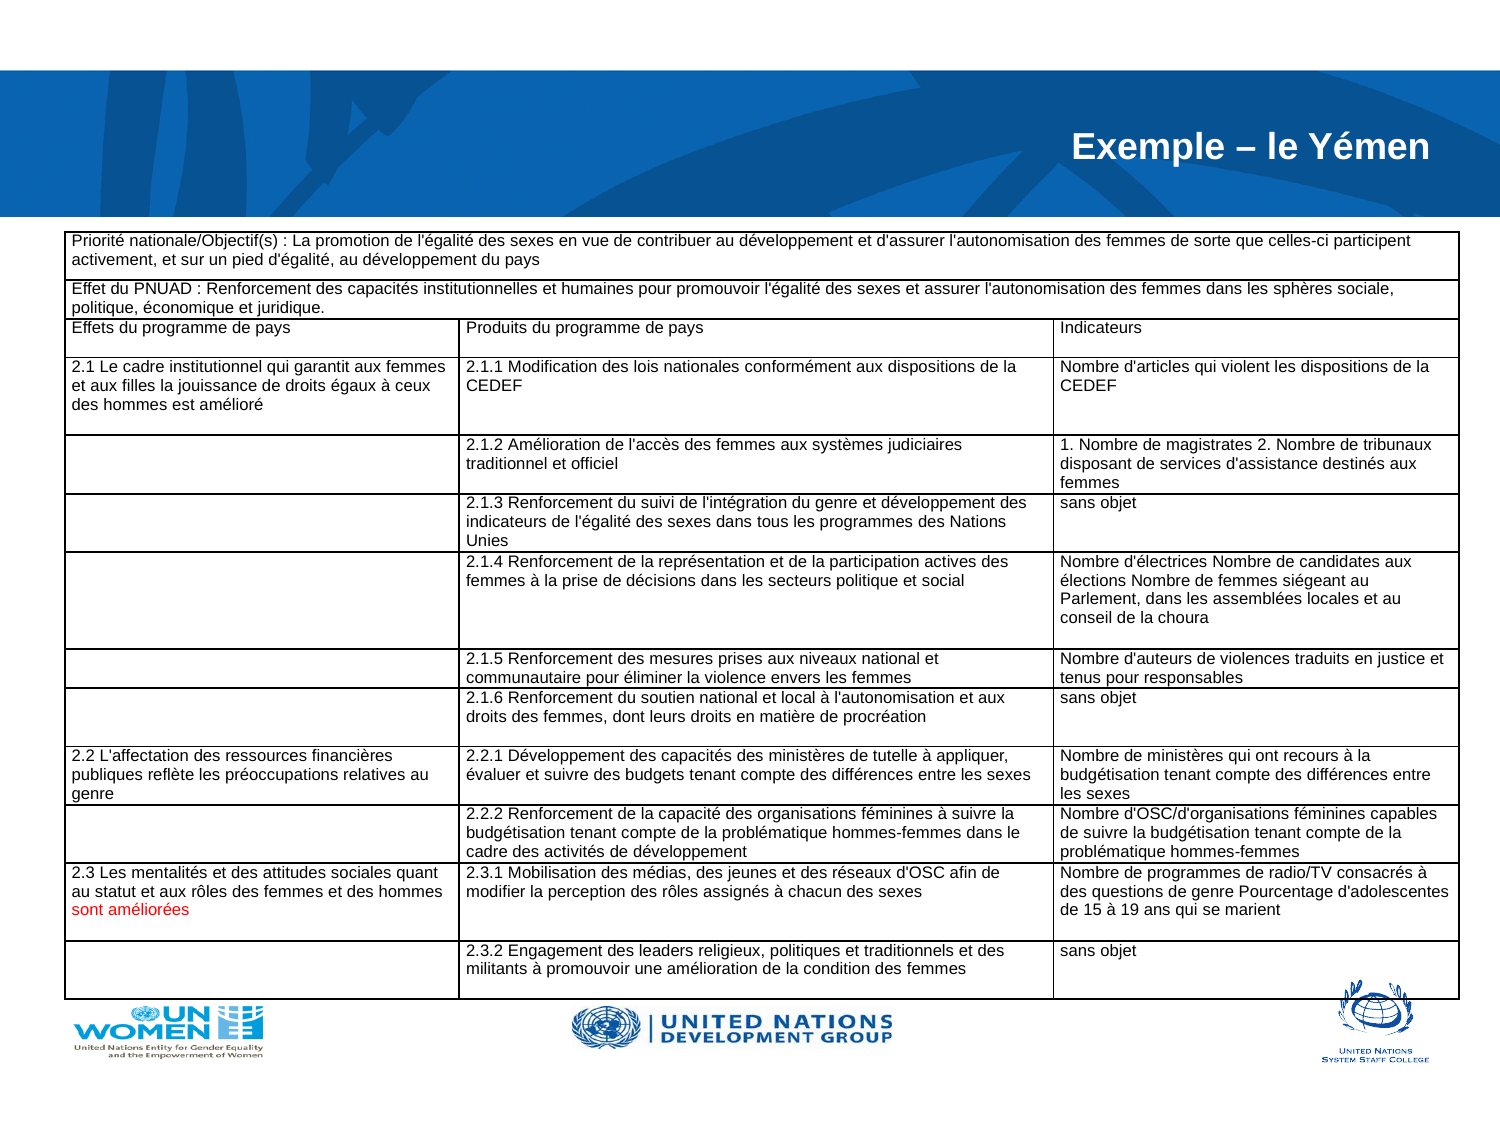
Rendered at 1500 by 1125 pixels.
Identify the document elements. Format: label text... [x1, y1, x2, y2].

table_cell 2.1.4 Renforcement de la représentation et de la participation actives des femmes à la prise de décisions dans les secteurs politique et social [460, 553, 1053, 648]
table_cell [66, 689, 458, 746]
table_cell [66, 806, 458, 862]
picture [170, 1006, 179, 1018]
picture [0, 70, 1500, 217]
table_cell 2.1.1 Modification des lois nationales conformément aux dispositions de la CEDEF [460, 358, 1053, 434]
picture [73, 1006, 263, 1059]
table_cell 2.1.6 Renforcement du soutien national et local à l'autonomisation et aux droits des femmes, dont leurs droits en matière de procréation [460, 689, 1053, 746]
table_cell Effet du PNUAD : Renforcement des capacités institutionnelles et humaines pour promouvoir l'égalité des sexes et assurer l'autonomisation des femmes dans les sphères sociale, politique, économique et juridique. [66, 281, 1458, 318]
table_cell 2.1.3 Renforcement du suivi de l'intégration du genre et développement des indicateurs de l'égalité des sexes dans tous les programmes des Nations Unies [460, 495, 1053, 551]
table_cell 2.1.5 Renforcement des mesures prises aux niveaux national et communautaire pour éliminer la violence envers les femmes [460, 650, 1053, 687]
table_cell Nombre de ministères qui ont recours à la budgétisation tenant compte des différences entre les sexes [1054, 747, 1458, 804]
table_cell 2.3 Les mentalités et des attitudes sociales quant au statut et aux rôles des femmes et des hommes sont améliorées [66, 864, 458, 940]
table_header Priorité nationale/Objectif(s) : La promotion de l'égalité des sexes en vue de contribuer au développement et d'assurer l'autonomisation des femmes de sorte que celles-ci participent activement, et sur un pied d'égalité, au développement du pays [66, 233, 1458, 279]
picture [194, 1006, 204, 1013]
picture [572, 1006, 892, 1049]
picture [1322, 1000, 1429, 1063]
table_cell 2.2 L'affectation des ressources financières publiques reflète les préoccupations relatives au genre [66, 747, 458, 804]
table_cell [66, 495, 458, 551]
table_cell 2.1 Le cadre institutionnel qui garantit aux femmes et aux filles la jouissance de droits égaux à ceux des hommes est amélioré [66, 358, 458, 434]
table_cell [66, 436, 458, 493]
table_cell Nombre d'électrices Nombre de candidates aux élections Nombre de femmes siégeant au Parlement, dans les assemblées locales et au conseil de la choura [1054, 553, 1458, 648]
table_cell sans objet [1054, 495, 1458, 551]
table_cell [66, 650, 458, 687]
table_cell Produits du programme de pays [460, 320, 1053, 357]
table_cell Nombre de programmes de radio/TV consacrés à des questions de genre Pourcentage d'adolescentes de 15 à 19 ans qui se marient [1054, 864, 1458, 940]
table_cell Nombre d'OSC/d'organisations féminines capables de suivre la budgétisation tenant compte de la problématique hommes-femmes [1054, 806, 1458, 862]
table_cell Effets du programme de pays [66, 320, 458, 357]
table_cell Nombre d'articles qui violent les dispositions de la CEDEF [1054, 358, 1458, 434]
table_cell 1. Nombre de magistrates 2. Nombre de tribunaux disposant de services d'assistance destinés aux femmes [1054, 436, 1458, 493]
table_cell Indicateurs [1054, 320, 1458, 357]
table_cell [66, 942, 458, 998]
table_cell 2.1.2 Amélioration de l'accès des femmes aux systèmes judiciaires traditionnel et officiel [460, 436, 1053, 493]
table_cell Nombre d'auteurs de violences traduits en justice et tenus pour responsables [1054, 650, 1458, 687]
table_cell sans objet [1054, 689, 1458, 746]
table_cell 2.2.2 Renforcement de la capacité des organisations féminines à suivre la budgétisation tenant compte de la problématique hommes-femmes dans le cadre des activités de développement [460, 806, 1053, 862]
table_cell [66, 553, 458, 648]
table_cell 2.3.2 Engagement des leaders religieux, politiques et traditionnels et des militants à promouvoir une amélioration de la condition des femmes [460, 942, 1053, 998]
table_cell 2.3.1 Mobilisation des médias, des jeunes et des réseaux d'OSC afin de modifier la perception des rôles assignés à chacun des sexes [460, 864, 1053, 940]
table_cell 2.2.1 Développement des capacités des ministères de tutelle à appliquer, évaluer et suivre des budgets tenant compte des différences entre les sexes [460, 747, 1053, 804]
table_cell sans objet [1054, 942, 1458, 998]
title Exemple – le Yémen [171, 94, 1447, 195]
